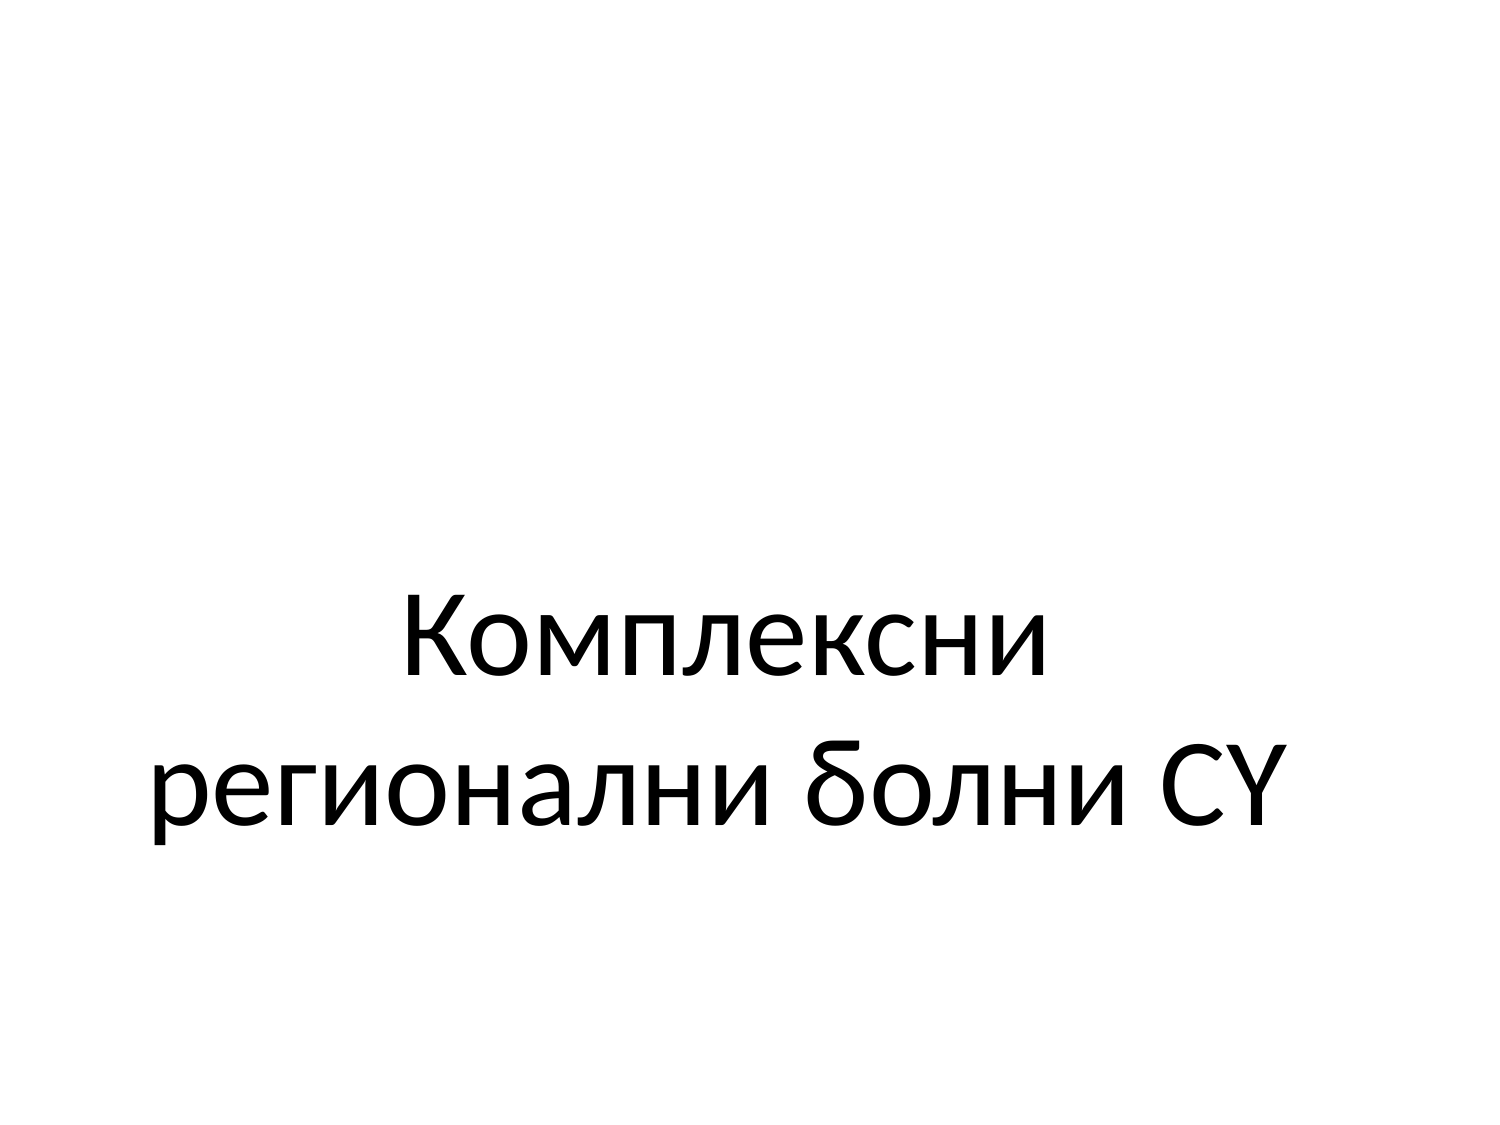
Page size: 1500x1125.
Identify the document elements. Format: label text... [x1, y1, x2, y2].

list Комплексни регионални болни СY [75, 262, 1425, 1005]
